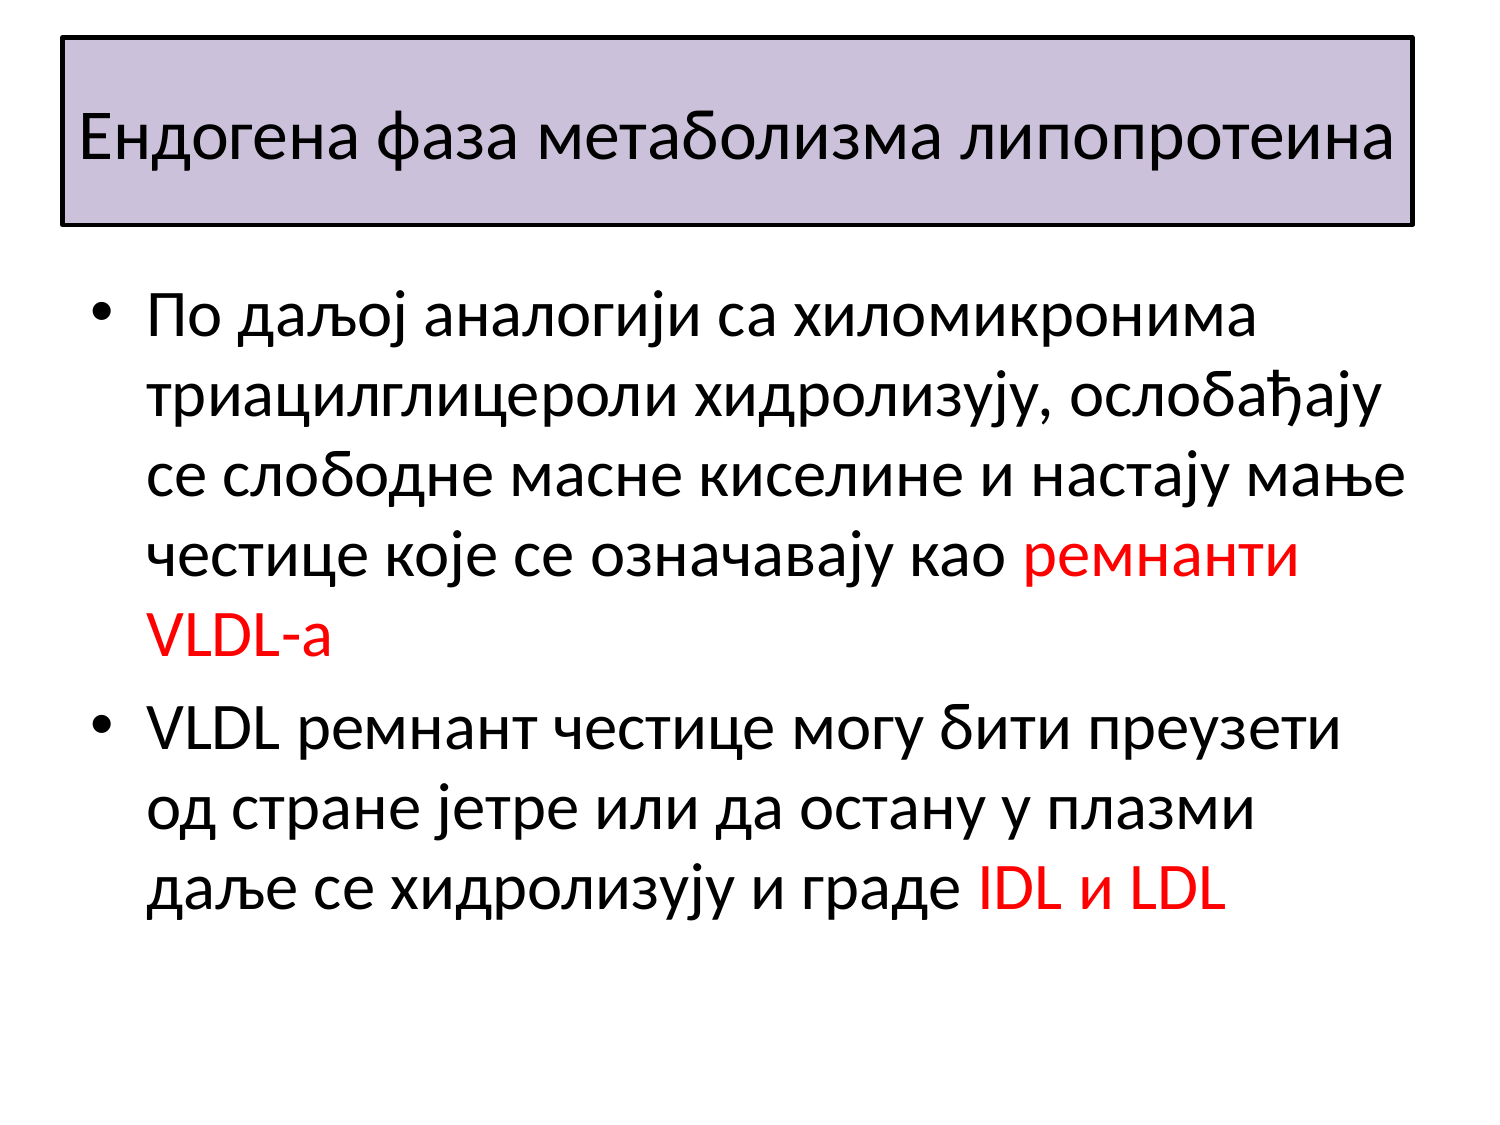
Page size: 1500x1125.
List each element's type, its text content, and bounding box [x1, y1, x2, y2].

list По даљој аналогији са хиломикронима триацилглицероли хидролизују, ослобађају се слободне масне киселине и настају мање честице које се означавају као ремнанти VLDL-a VLDL ремнант честице могу бити преузети од стране јетре или да остану у плазми даље се хидролизују и граде IDL и LDL [75, 262, 1425, 1005]
title Ендогена фаза метаболизма липопротеина [60, 35, 1415, 227]
